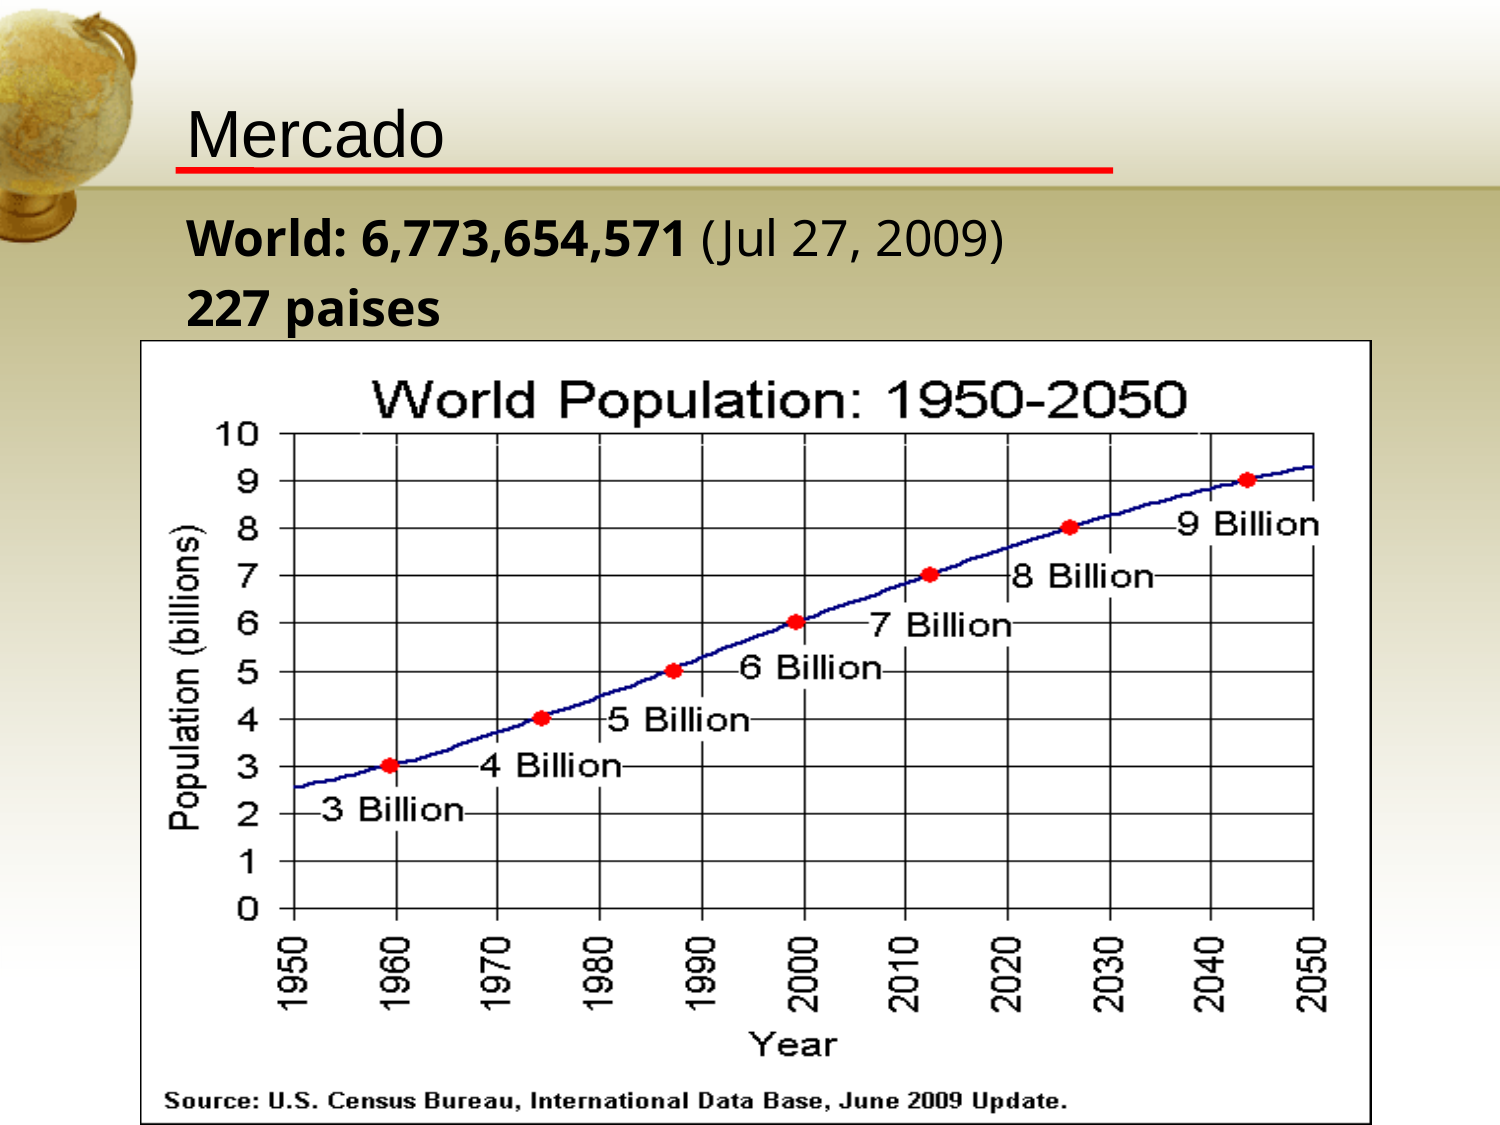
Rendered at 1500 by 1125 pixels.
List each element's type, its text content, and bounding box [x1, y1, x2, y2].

title Mercado [170, 36, 1436, 179]
list World: 6,773,654,571 (Jul 27, 2009) 227 paises [170, 198, 1407, 373]
picture [0, 0, 1500, 1125]
